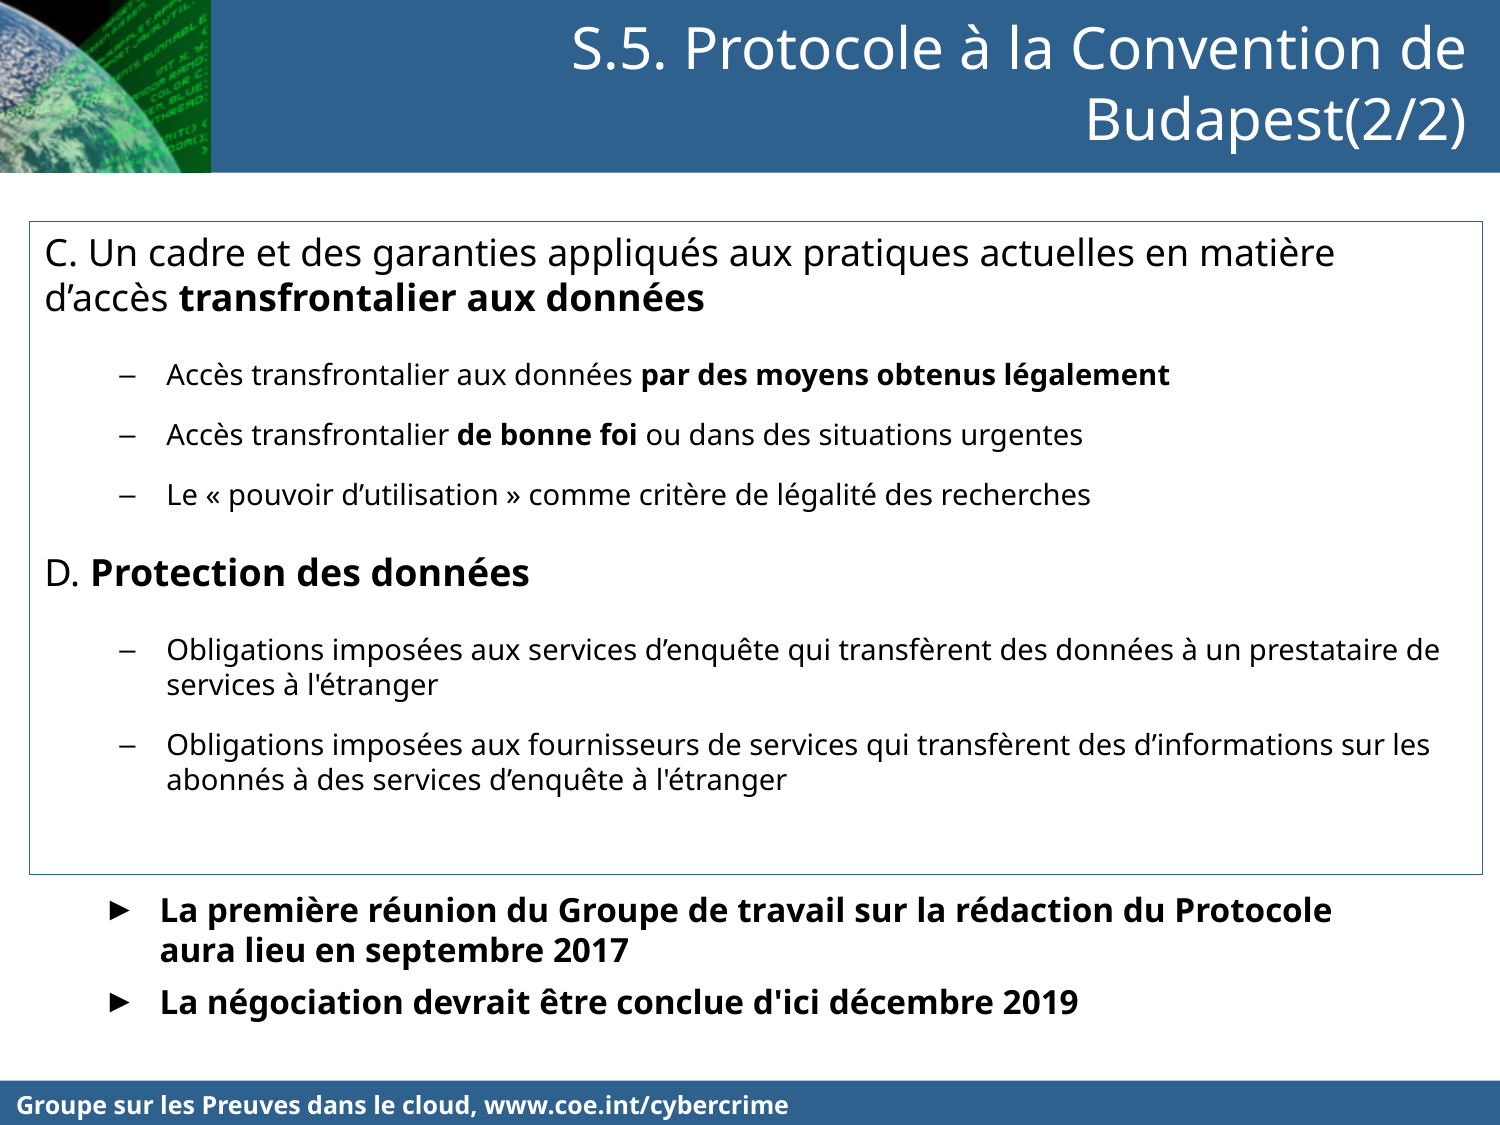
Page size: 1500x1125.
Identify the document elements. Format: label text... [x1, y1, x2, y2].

text_box Groupe sur les Preuves dans le cloud, www.coe.int/cybercrime -27 - - [1, 1082, 1500, 1125]
picture [0, 0, 212, 173]
text_box [214, 0, 1500, 175]
text_box La première réunion du Groupe de travail sur la rédaction du Protocole aura lieu en septembre 2017 La négociation devrait être conclue d'ici décembre 2019 [88, 881, 1412, 1029]
list C. Un cadre et des garanties appliqués aux pratiques actuelles en matière d’accès transfrontalier aux données Accès transfrontalier aux données par des moyens obtenus légalement Accès transfrontalier de bonne foi ou dans des situations urgentes Le « pouvoir d’utilisation » comme critère de légalité des recherches D. Protection des données Obligations imposées aux services d’enquête qui transfèrent des données à un prestataire de services à l'étranger Obligations imposées aux fournisseurs de services qui transfèrent des d’informations sur les abonnés à des services d’enquête à l'étranger [29, 221, 1483, 875]
text_box [0, 1079, 1500, 1125]
text_box S.5. Protocole à la Convention de Budapest(2/2) [230, 4, 1483, 160]
